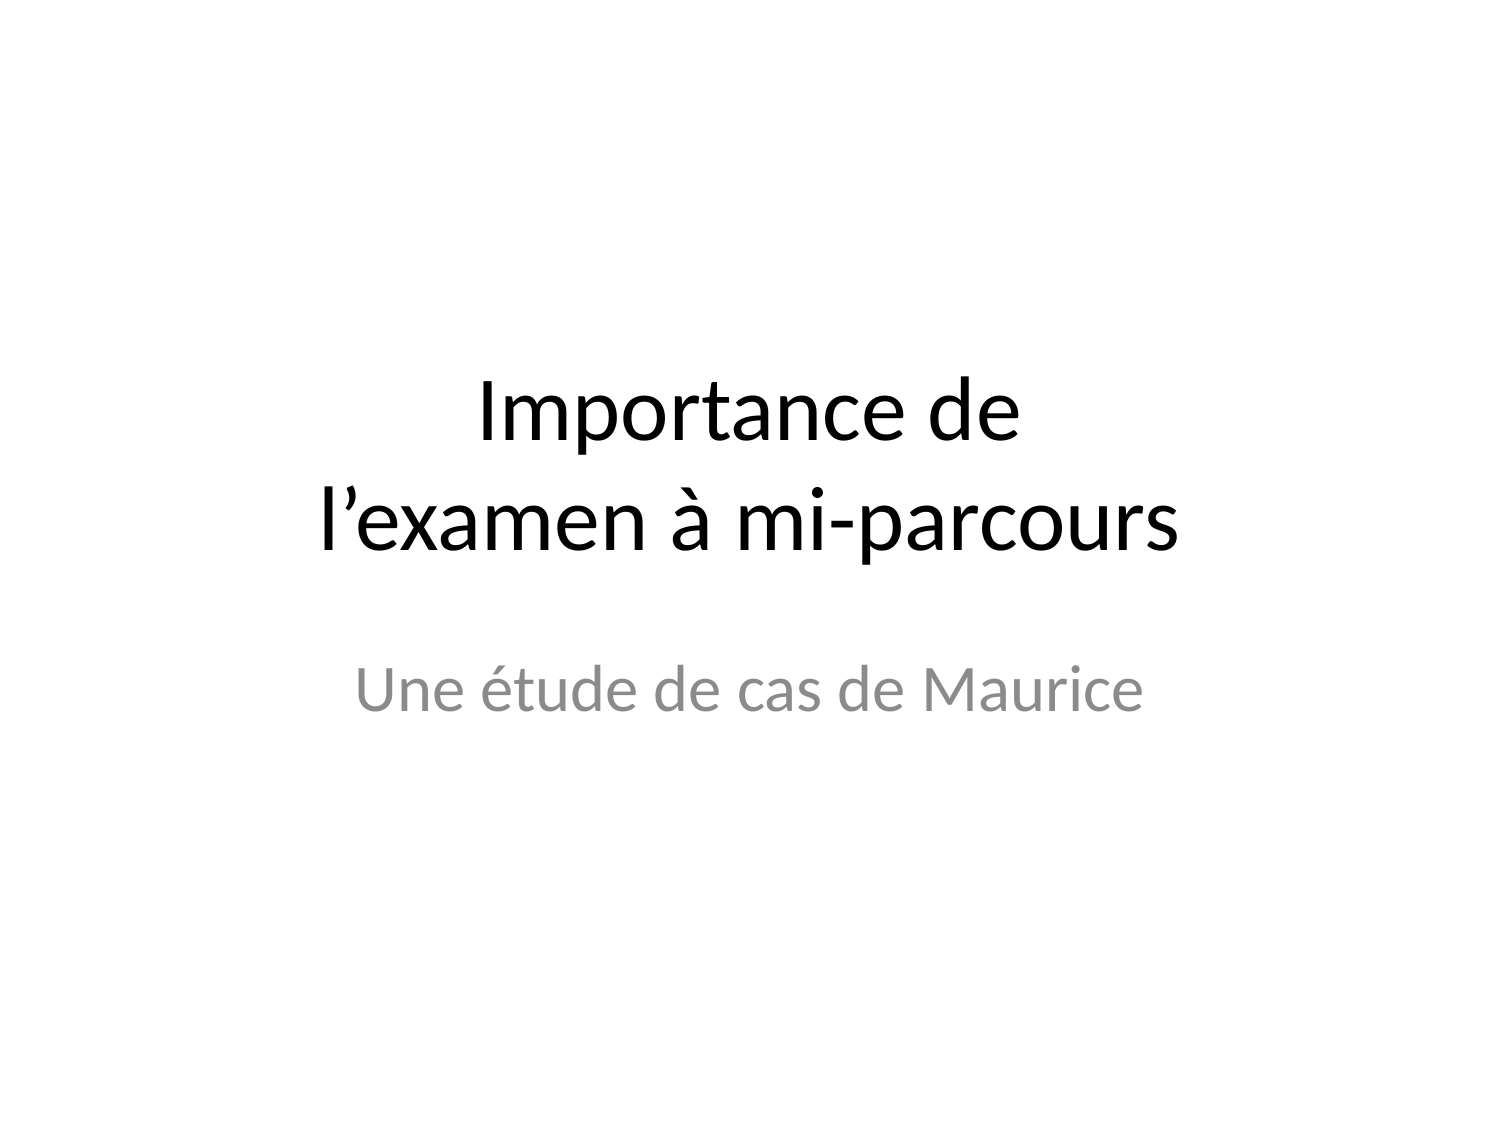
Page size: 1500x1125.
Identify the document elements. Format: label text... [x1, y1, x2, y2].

title Importance de l’examen à mi-parcours [112, 338, 1388, 580]
subtitle Une étude de cas de Maurice [225, 637, 1275, 925]
